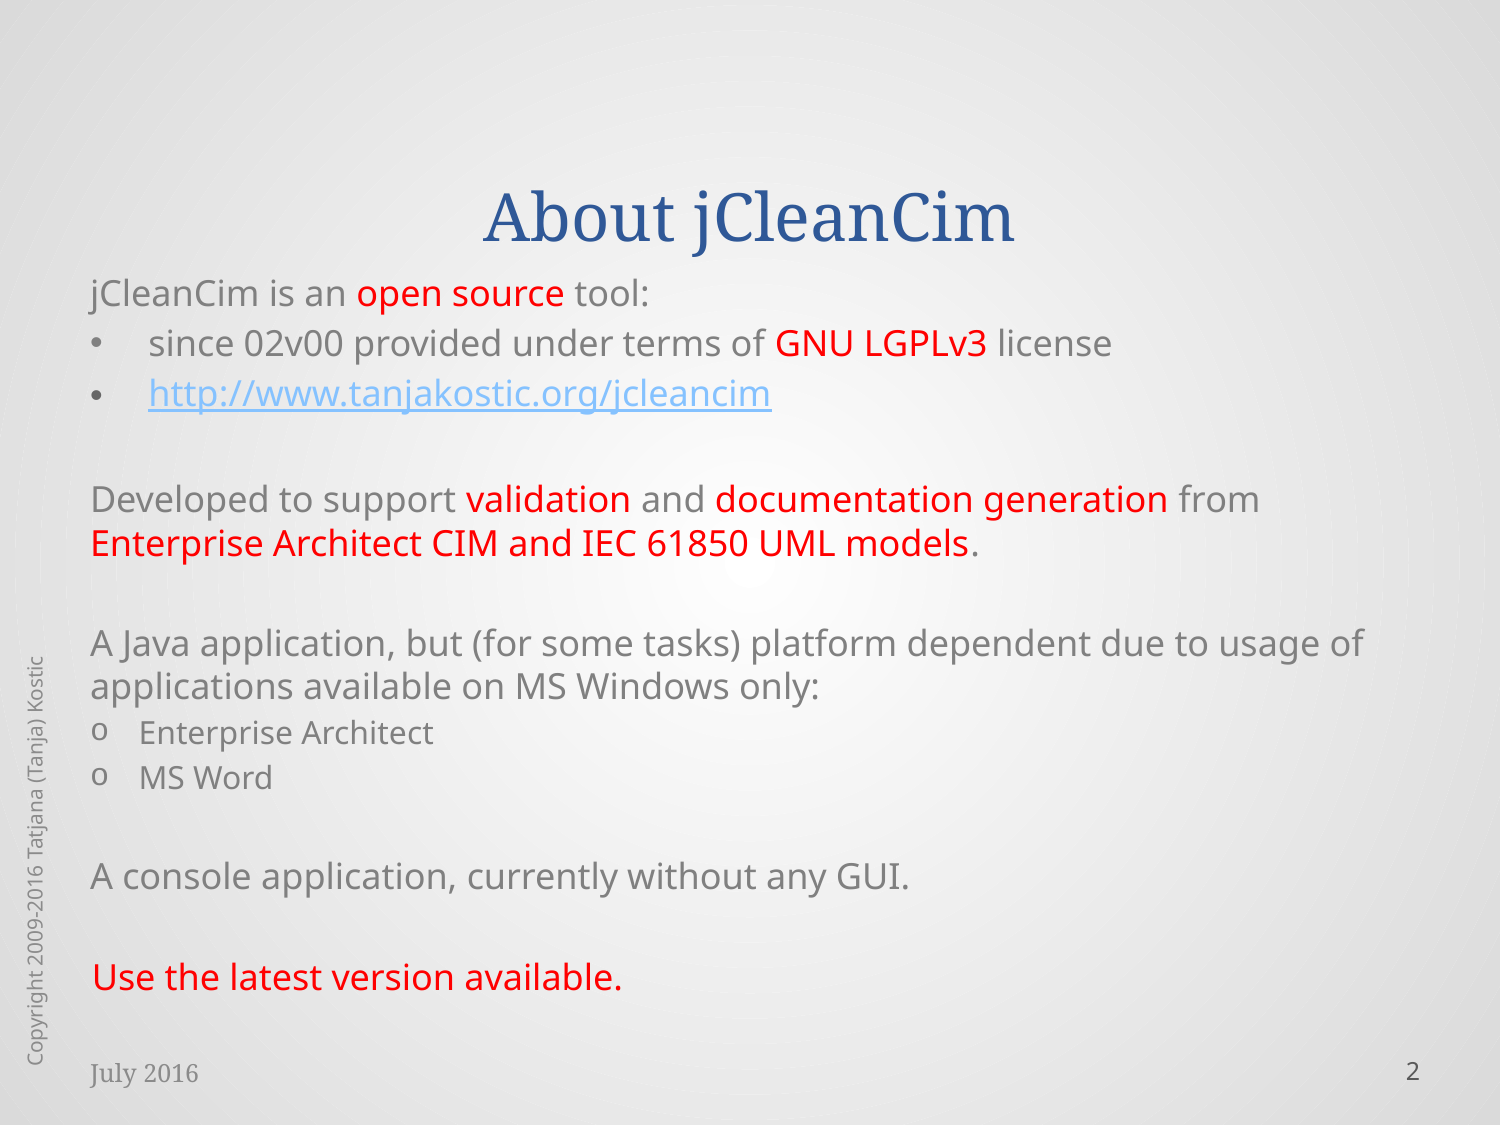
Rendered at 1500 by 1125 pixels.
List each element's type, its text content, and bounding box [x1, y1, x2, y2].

title About jCleanCim [75, 0, 1425, 262]
footer Copyright 2009-2016 Tatjana (Tanja) Kostic [18, 621, 54, 1101]
list jCleanCim is an open source tool: since 02v00 provided under terms of GNU LGPLv3 license http://www.tanjakostic.org/jcleancim Developed to support validation and documentation generation from Enterprise Architect CIM and IEC 61850 UML models. A Java application, but (for some tasks) platform dependent due to usage of applications available on MS Windows only: Enterprise Architect MS Word A console application, currently without any GUI. Use the latest version available. [75, 262, 1425, 1005]
slide_number 2 [1401, 1042, 1494, 1103]
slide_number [75, 1042, 313, 1103]
